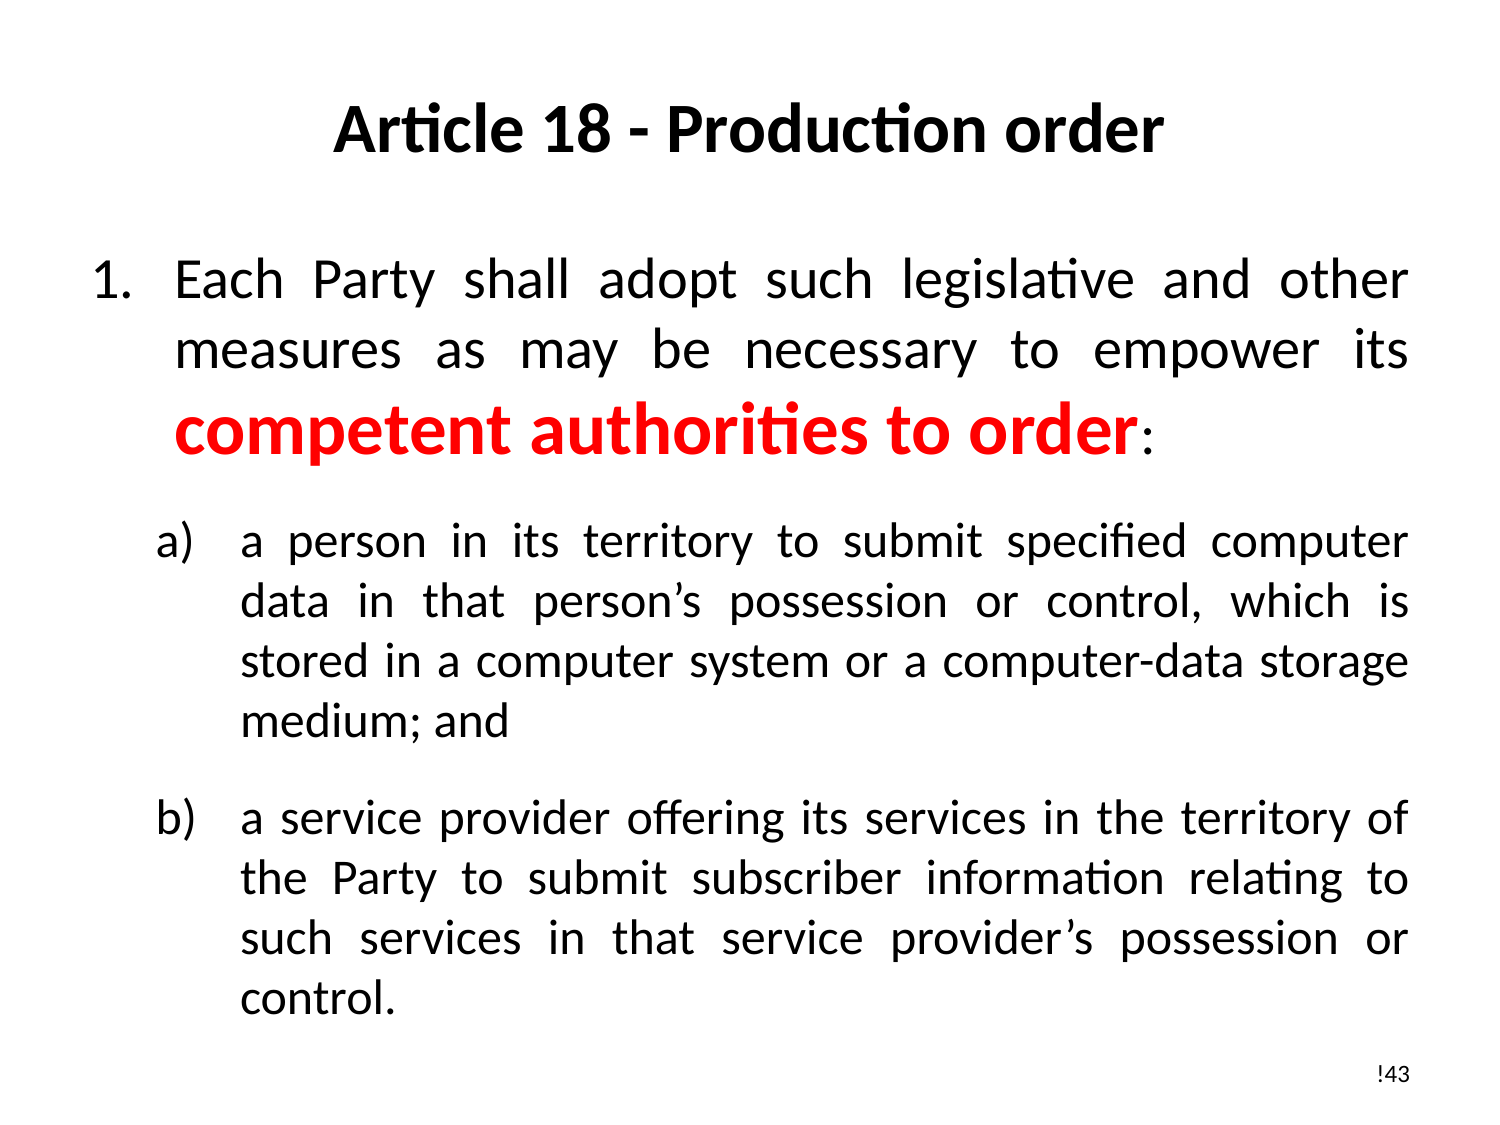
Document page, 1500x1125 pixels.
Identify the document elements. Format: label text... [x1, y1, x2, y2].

title Article 18 - Production order [74, 44, 1426, 204]
slide_number !43 [1074, 1042, 1425, 1103]
list Each Party shall adopt such legislative and other measures as may be necessary to empower its competent authorities to order: a person in its territory to submit specified computer data in that person’s possession or control, which is stored in a computer system or a computer-data storage medium; and a service provider offering its services in the territory of the Party to submit subscriber information relating to such services in that service provider’s possession or control. [74, 232, 1426, 1053]
